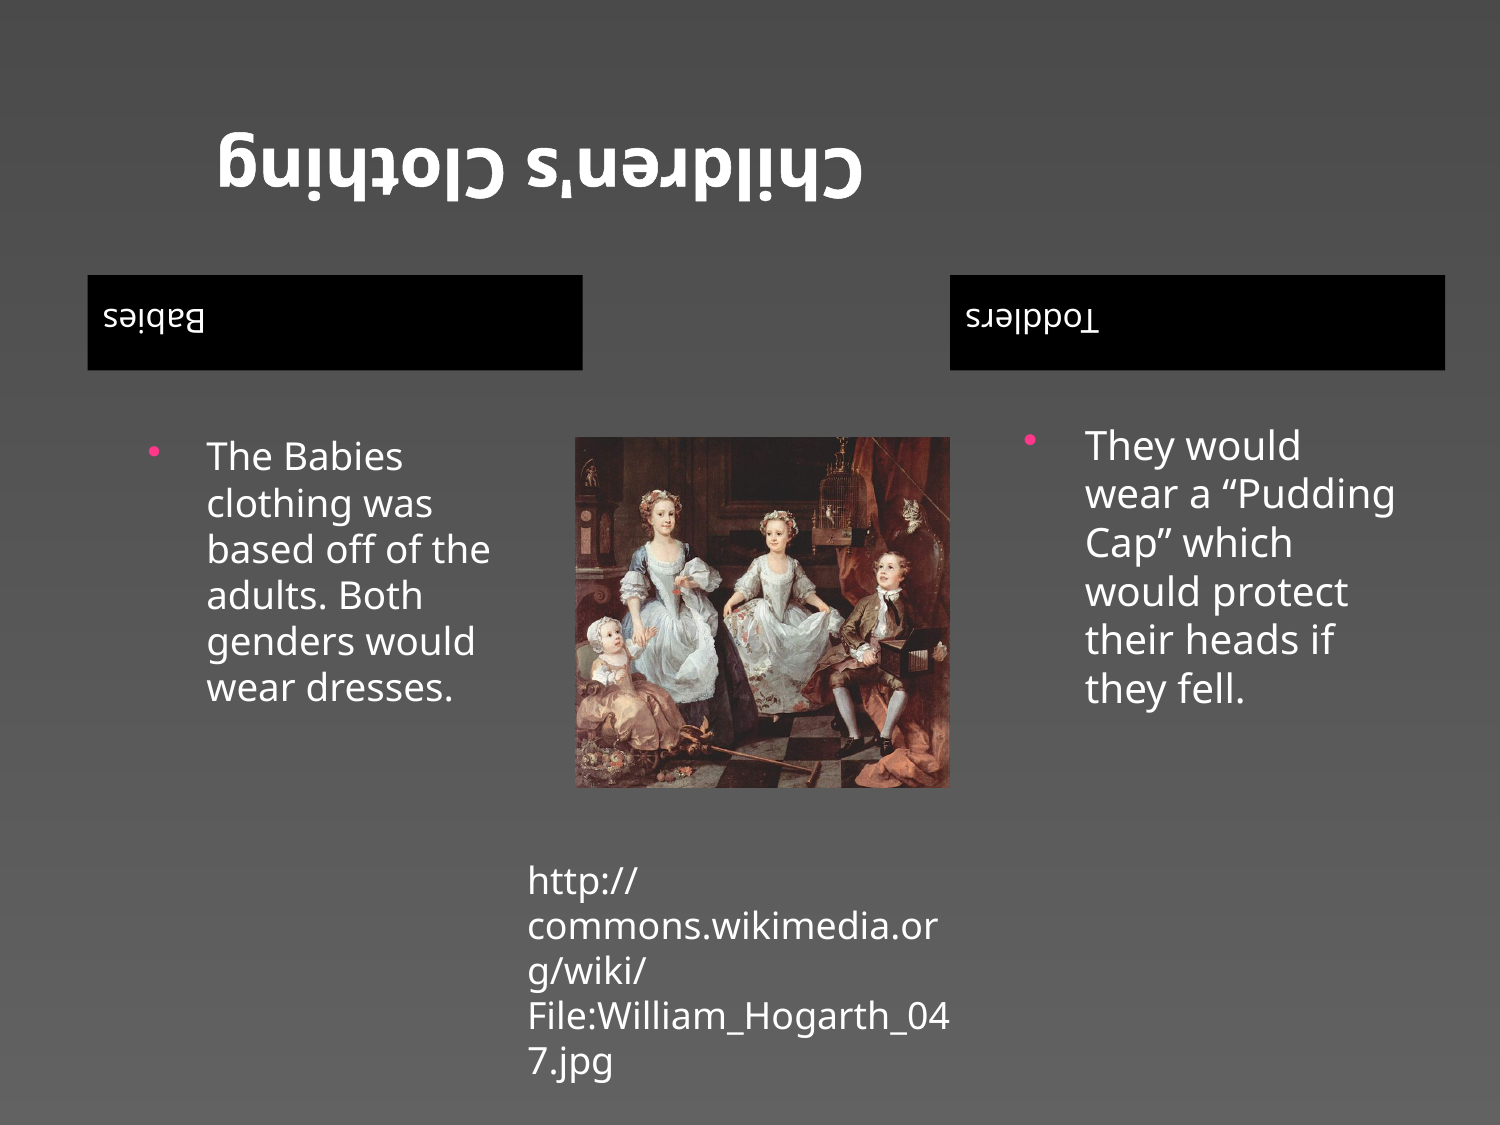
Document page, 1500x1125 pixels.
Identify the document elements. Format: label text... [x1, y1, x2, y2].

list Babies [87, 274, 584, 371]
text_box http://commons.wikimedia.org/wiki/File:William_Hogarth_047.jpg [512, 849, 975, 1090]
picture [574, 437, 951, 788]
list The Babies clothing was based off of the adults. Both genders would wear dresses. [125, 425, 538, 722]
title Children's Clothing [200, 50, 1210, 225]
list They would wear a “Pudding Cap” which would protect their heads if they fell. [999, 412, 1413, 738]
list Toddlers [949, 274, 1446, 371]
